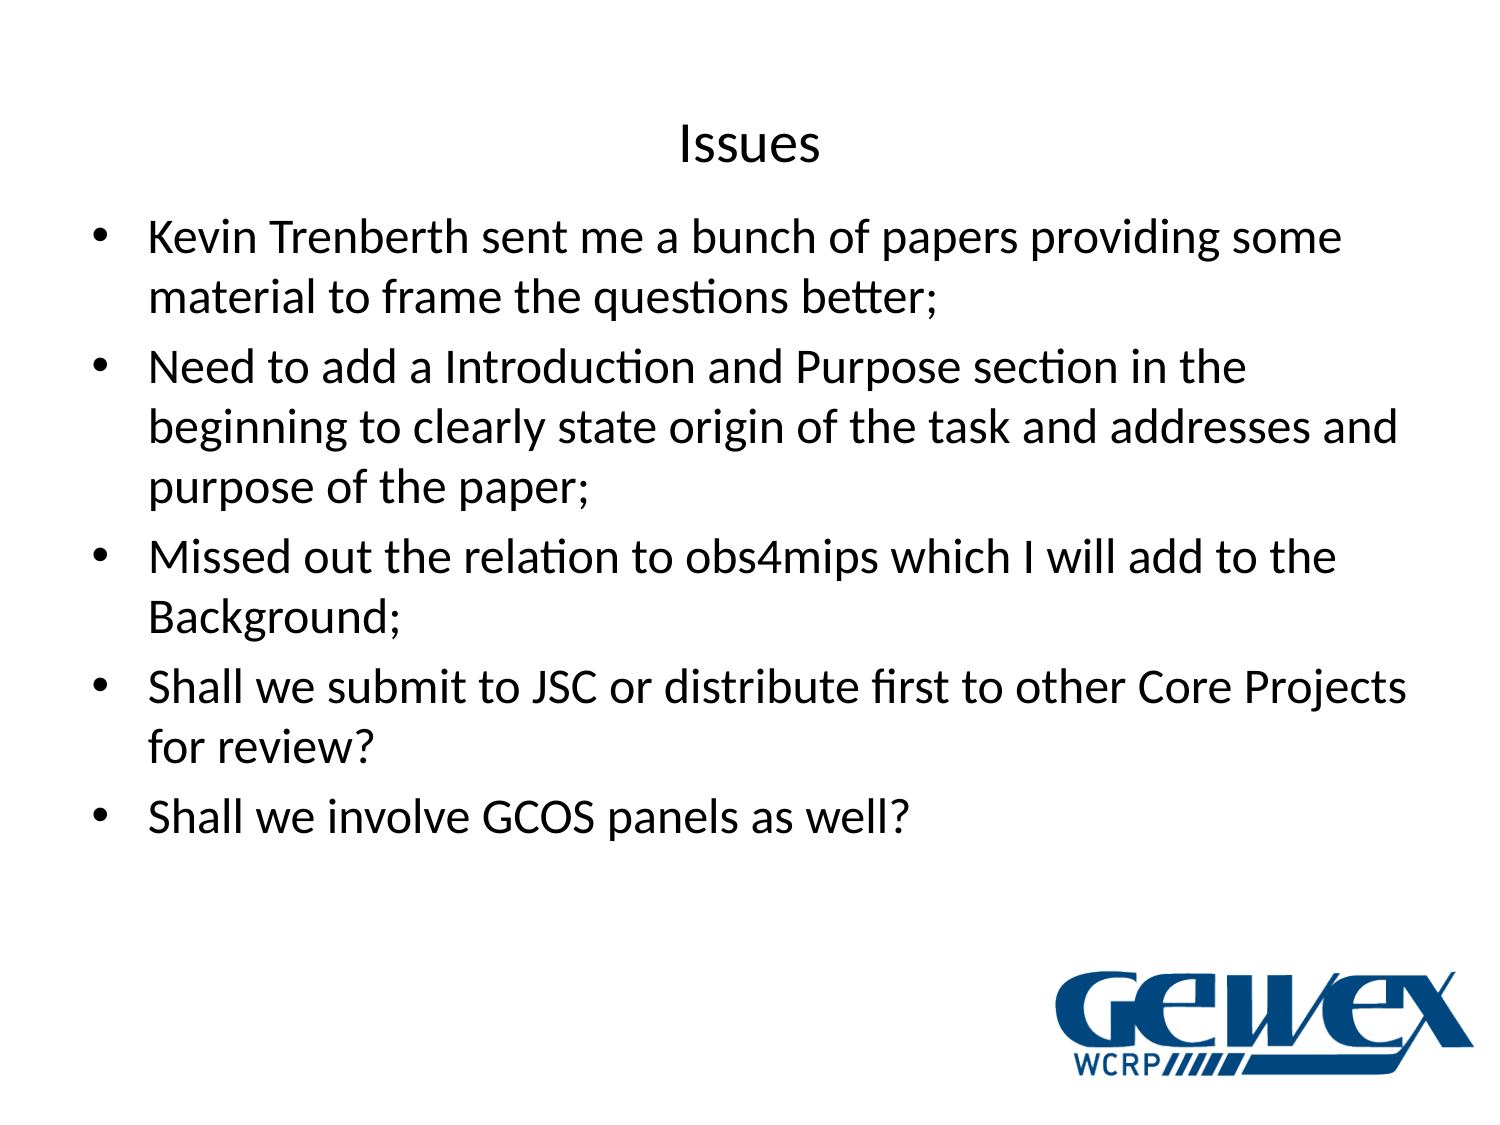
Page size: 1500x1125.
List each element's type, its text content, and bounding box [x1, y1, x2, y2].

title Issues [75, 45, 1425, 233]
picture [1027, 939, 1500, 1125]
list Kevin Trenberth sent me a bunch of papers providing some material to frame the questions better; Need to add a Introduction and Purpose section in the beginning to clearly state origin of the task and addresses and purpose of the paper; Missed out the relation to obs4mips which I will add to the Background; Shall we submit to JSC or distribute first to other Core Projects for review? Shall we involve GCOS panels as well? [76, 196, 1427, 939]
